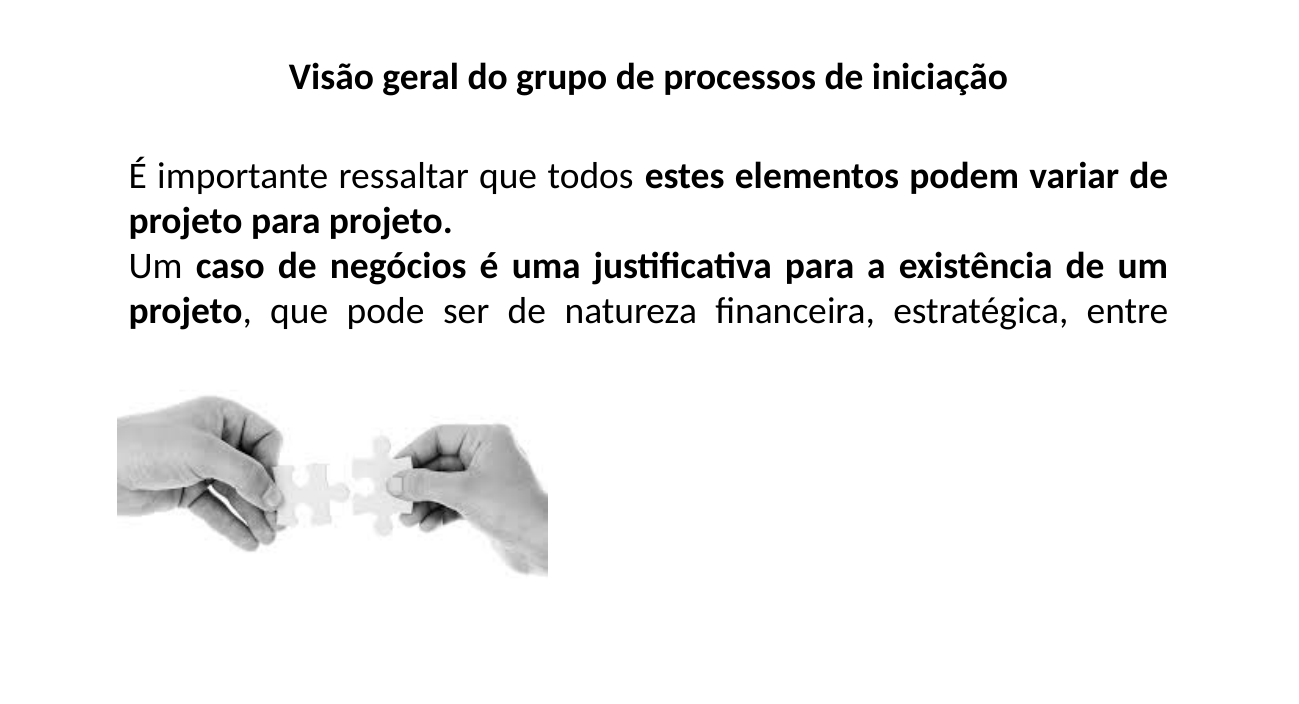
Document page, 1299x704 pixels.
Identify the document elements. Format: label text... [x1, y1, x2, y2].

picture [117, 340, 548, 627]
text_box Visão geral do grupo de processos de iniciação [0, 44, 1299, 106]
text_box É importante ressaltar que todos estes elementos podem variar de projeto para projeto. Um caso de negócios é uma justificativa para a existência de um projeto, que pode ser de natureza financeira, estratégica, entre outras. [117, 145, 1181, 559]
